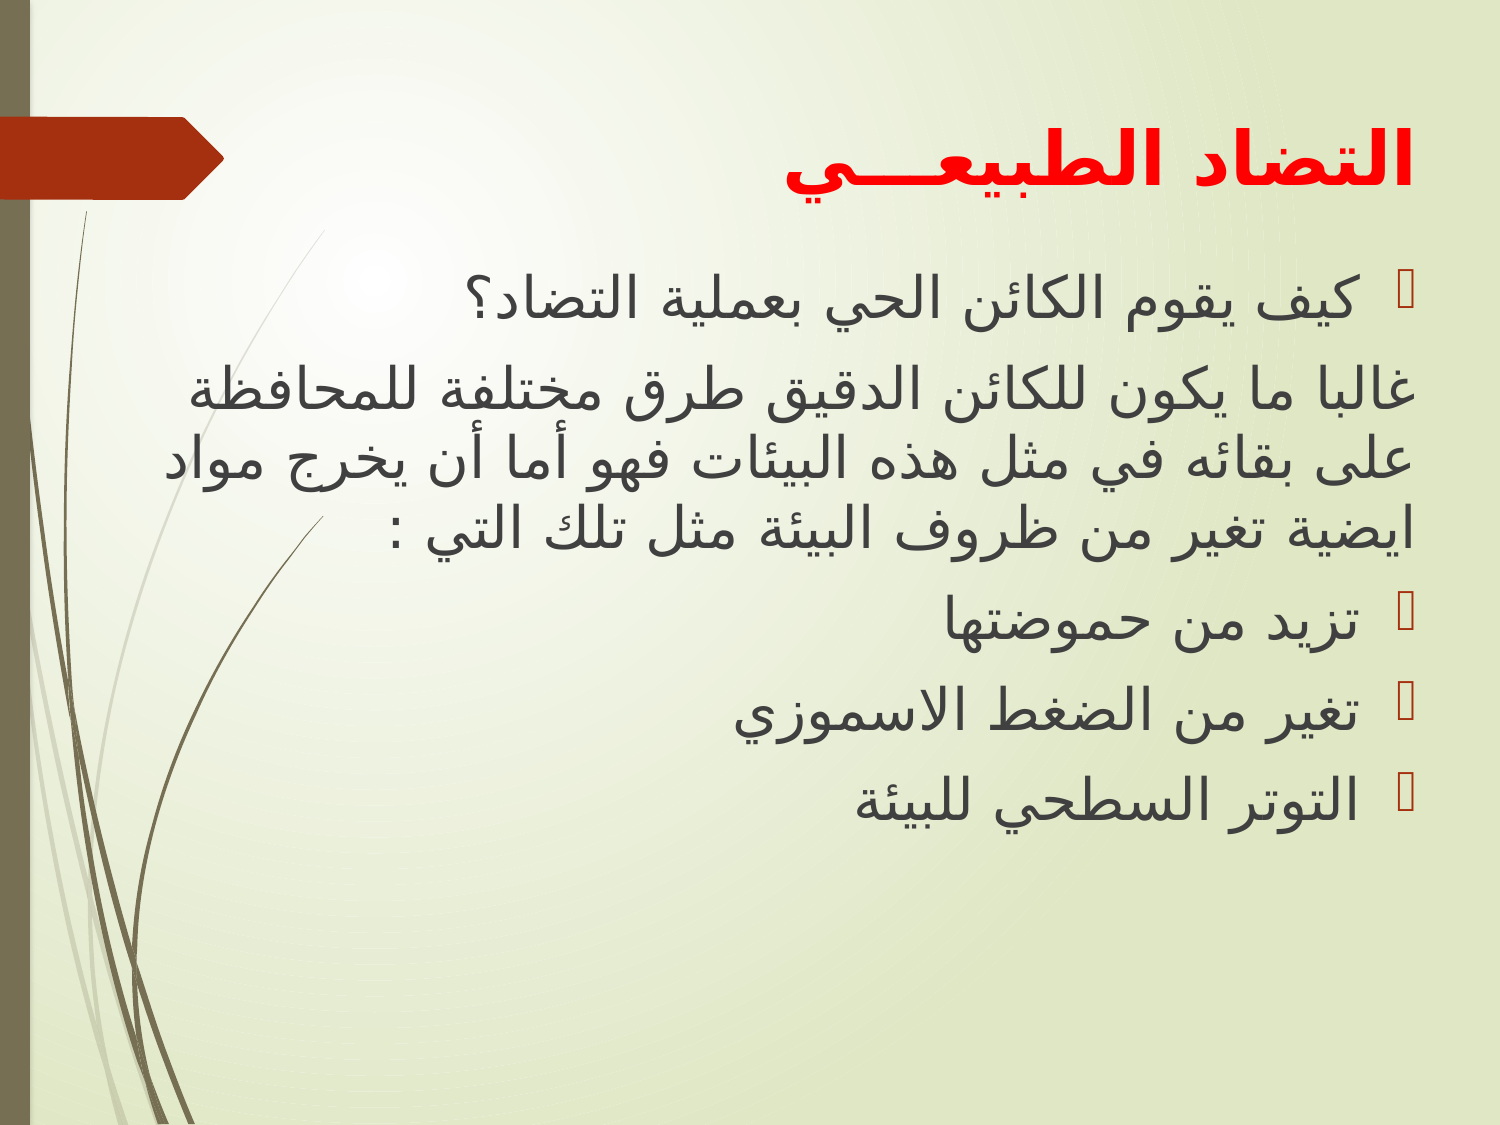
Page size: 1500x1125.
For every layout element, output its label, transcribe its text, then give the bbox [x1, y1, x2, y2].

title التضاد الطبيعـــي [351, 102, 1433, 208]
list كيف يقوم الكائن الحي بعملية التضاد؟ غالبا ما يكون للكائن الدقيق طرق مختلفة للمحافظة على بقائه في مثل هذه البيئات فهو أما أن يخرج مواد ايضية تغير من ظروف البيئة مثل تلك التي : تزيد من حموضتها تغير من الضغط الاسموزي التوتر السطحي للبيئة [55, 252, 1433, 873]
